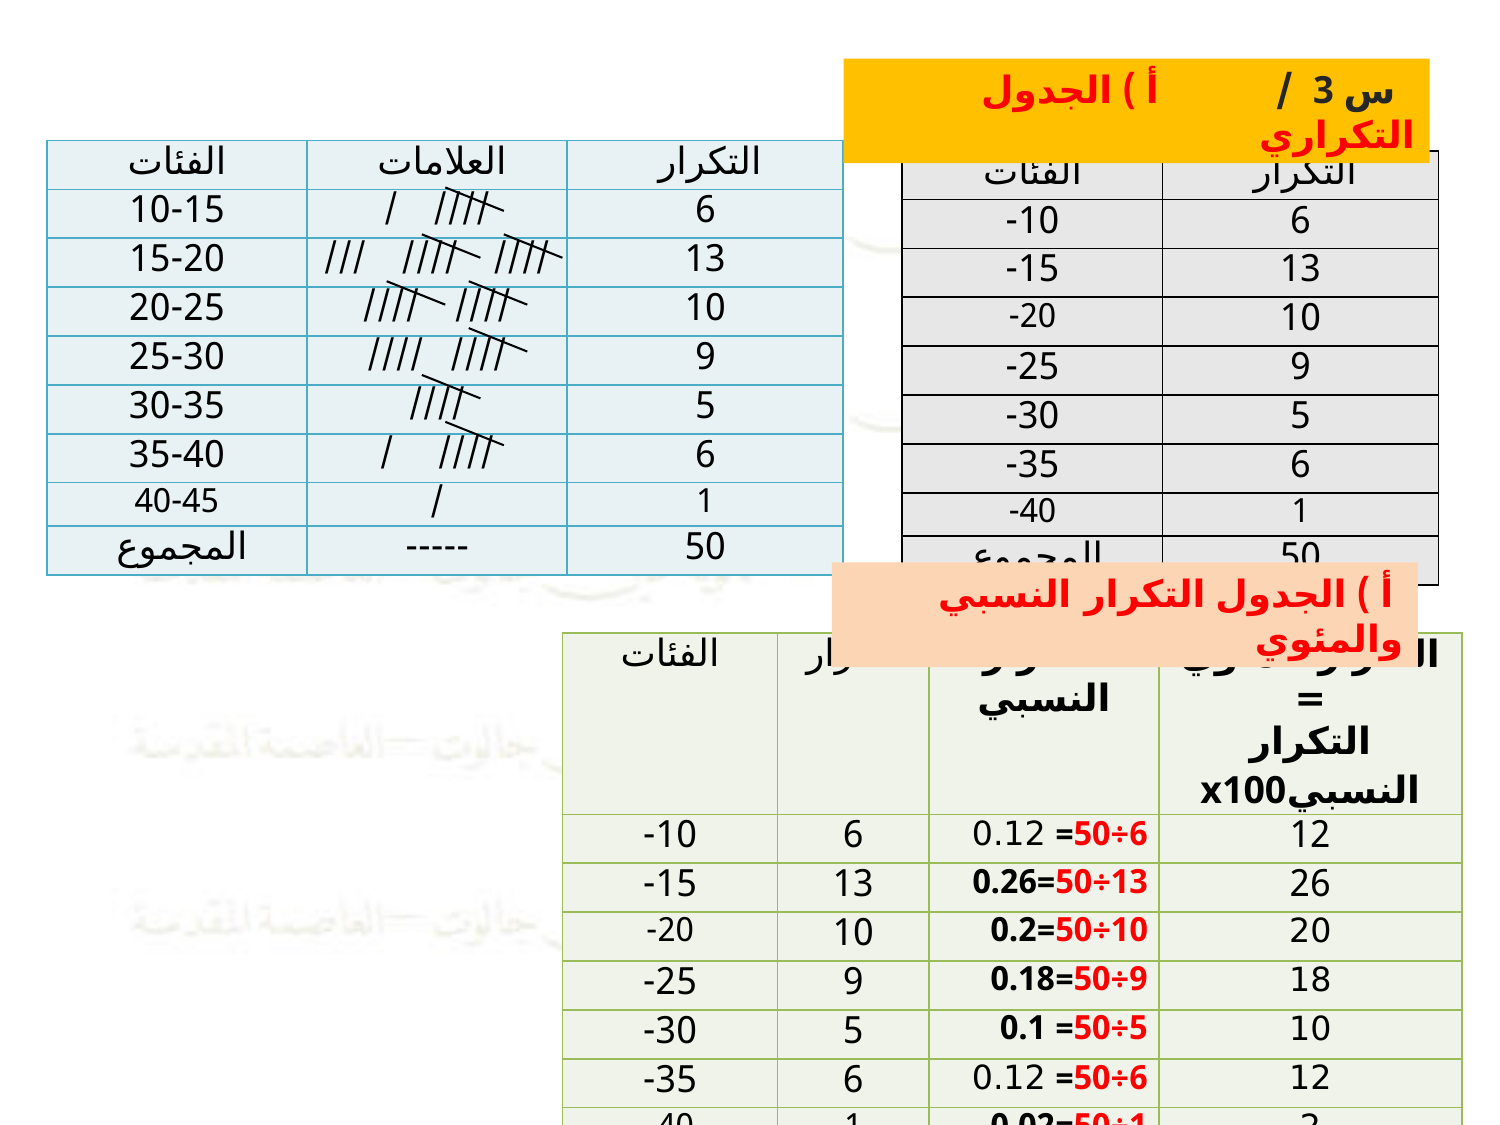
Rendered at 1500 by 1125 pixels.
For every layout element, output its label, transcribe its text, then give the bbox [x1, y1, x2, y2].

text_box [503, 234, 563, 259]
picture [0, 0, 1500, 1125]
table_cell 35- [563, 1060, 777, 1107]
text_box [468, 327, 528, 352]
text_box أ ) الجدول التكرار النسبي والمئوي [831, 562, 1418, 668]
table_cell 20- [903, 298, 1162, 345]
table_cell 15- [903, 249, 1162, 296]
table_cell 9 [1163, 347, 1438, 394]
table_header الفئات [48, 141, 306, 189]
table_cell 25- [563, 962, 777, 1009]
table_cell 20- [563, 913, 777, 960]
table_cell 30- [563, 1011, 777, 1058]
table_cell 25-30 [48, 337, 306, 384]
table_cell 10÷50=0.2 [930, 913, 1158, 960]
table_cell 9 [778, 962, 928, 1009]
table_cell 13 [778, 864, 928, 911]
table_cell 6÷50= 0.12 [930, 815, 1158, 862]
table_cell 10 [1163, 298, 1438, 345]
table_cell 20 [1160, 913, 1461, 960]
table_cell 15-20 [48, 239, 306, 286]
table_cell / [308, 483, 566, 525]
table_cell 10- [563, 815, 777, 862]
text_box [386, 280, 446, 305]
table_cell 35- [903, 445, 1162, 492]
table_cell 35-40 [48, 435, 306, 482]
table_cell 10-15 [48, 190, 306, 237]
table_cell 50 [1163, 537, 1438, 584]
table_cell 10 [568, 288, 842, 335]
table_cell 30- [903, 396, 1162, 443]
table_cell 26 [1160, 864, 1461, 911]
table_cell ----- [308, 527, 566, 574]
table_cell 12 [1160, 1060, 1461, 1107]
table_cell 18 [1160, 962, 1461, 1009]
table_cell 1 [778, 1108, 928, 1125]
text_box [421, 234, 481, 259]
table_cell 6 [1163, 200, 1438, 248]
table_cell 10- [903, 200, 1162, 248]
table_cell 6÷50= 0.12 [930, 1060, 1158, 1107]
table_cell 5 [568, 386, 842, 433]
table_cell 12 [1160, 815, 1461, 862]
table_cell 25- [903, 347, 1162, 394]
table_cell 9÷50=0.18 [930, 962, 1158, 1009]
table_cell 20-25 [48, 288, 306, 335]
table_header التكرار [568, 141, 842, 189]
table_cell 10 [778, 913, 928, 960]
table_cell //// / [308, 190, 566, 237]
table_header التكرار [1163, 152, 1438, 199]
table_cell 40-45 [48, 483, 306, 525]
table_cell 10 [1160, 1011, 1461, 1058]
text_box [445, 187, 505, 212]
text_box س 3 / أ ) الجدول التكراري [843, 58, 1430, 164]
table_cell 6 [568, 190, 842, 237]
table_cell //// //// [308, 288, 566, 335]
table_cell 5 [778, 1011, 928, 1058]
table_cell المجموع [48, 527, 306, 574]
table_cell //// / [308, 435, 566, 482]
table_cell 6 [1163, 445, 1438, 492]
table_header الفئات [903, 164, 1162, 199]
picture [844, 164, 901, 562]
table_cell //// //// [308, 337, 566, 384]
table_header التكرار النسبي [930, 668, 1158, 814]
table_header العلامات [308, 141, 566, 189]
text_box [421, 374, 481, 399]
table_cell 13÷50=0.26 [930, 864, 1158, 911]
table_cell 50 [568, 527, 842, 574]
table_cell 9 [568, 337, 842, 384]
table_cell 40- [903, 494, 1162, 535]
table_cell المجموع [903, 537, 1162, 562]
table_cell 1 [568, 483, 842, 525]
table_cell 2 [1160, 1108, 1461, 1125]
table_cell 1 [1163, 494, 1438, 535]
table_cell 30-35 [48, 386, 306, 433]
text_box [468, 280, 528, 305]
table_cell 13 [1163, 249, 1438, 296]
table_header التكرار [778, 634, 928, 814]
table_cell 13 [568, 239, 842, 286]
table_cell 6 [778, 815, 928, 862]
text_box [445, 421, 505, 446]
table_cell //// [308, 386, 566, 433]
table_cell 15- [563, 864, 777, 911]
table_cell 1÷50=0.02 [930, 1108, 1158, 1125]
table_header التكرار المئوي = التكرار النسبيx100 [1160, 634, 1461, 814]
table_cell 5÷50= 0.1 [930, 1011, 1158, 1058]
table_cell 5 [1163, 396, 1438, 443]
table_cell 6 [778, 1060, 928, 1107]
table_header الفئات [563, 634, 777, 814]
table_cell 40- [563, 1108, 777, 1125]
table_cell //// //// /// [308, 239, 566, 286]
table_cell 6 [568, 435, 842, 482]
